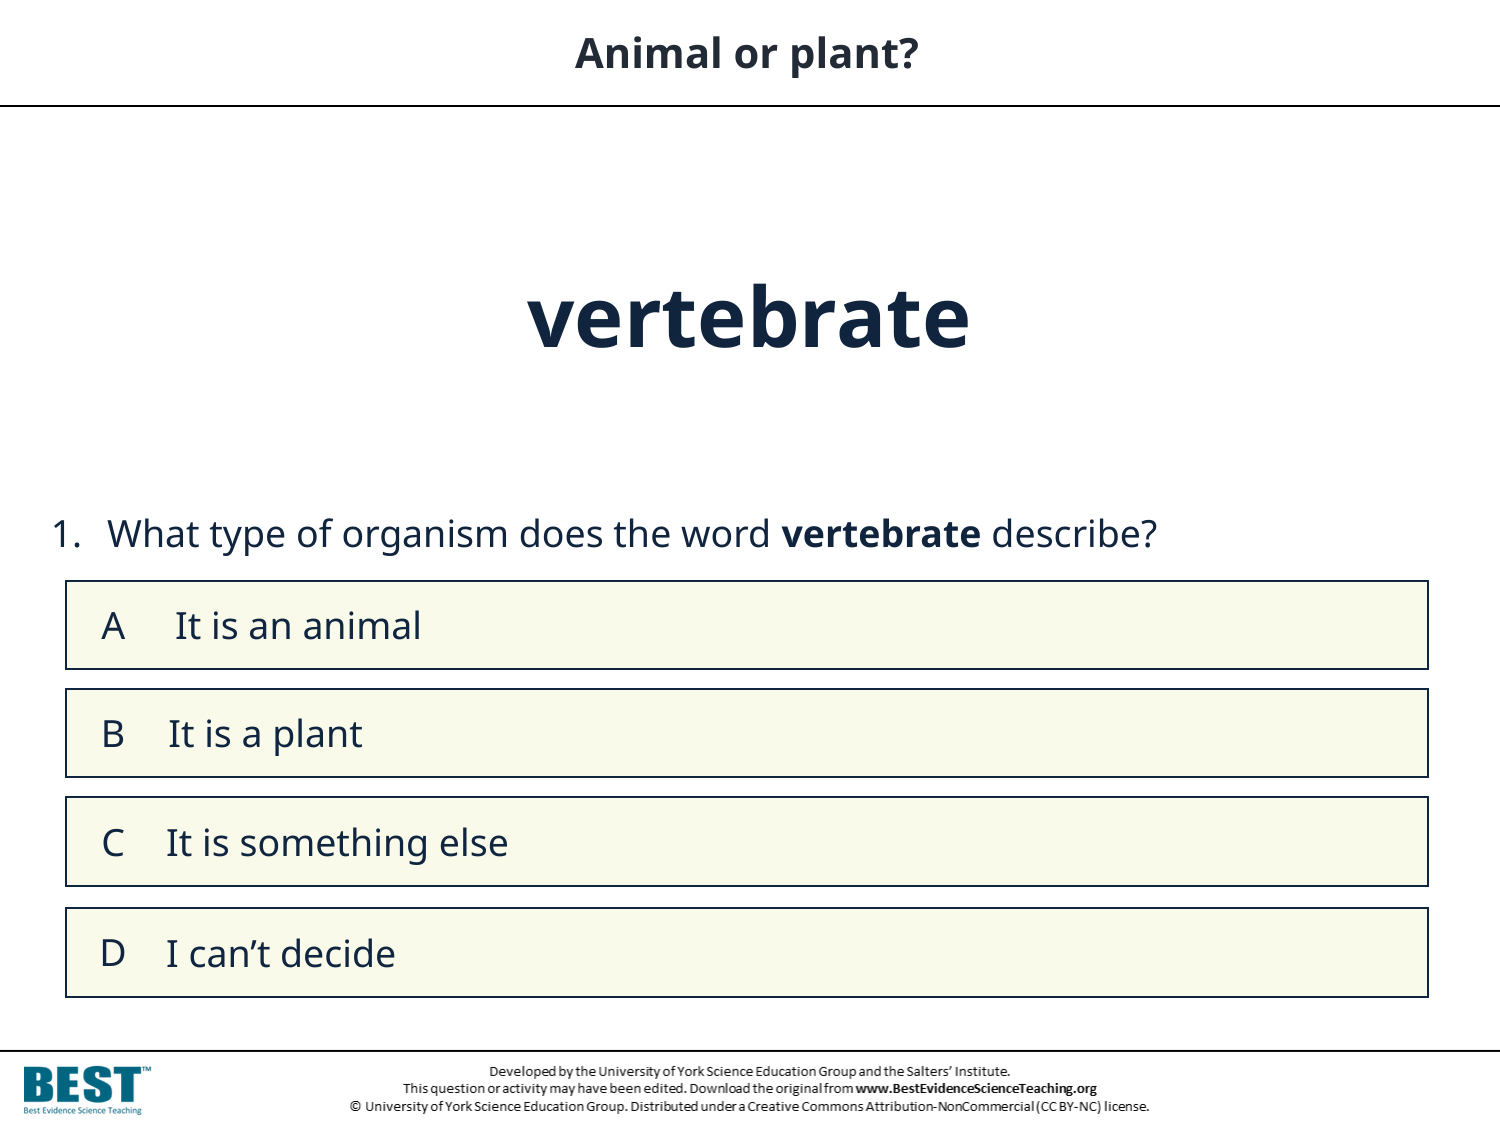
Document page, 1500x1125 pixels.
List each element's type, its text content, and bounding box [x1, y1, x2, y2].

text_box Animal or plant? [23, 4, 1471, 99]
picture [0, 105, 1500, 1125]
